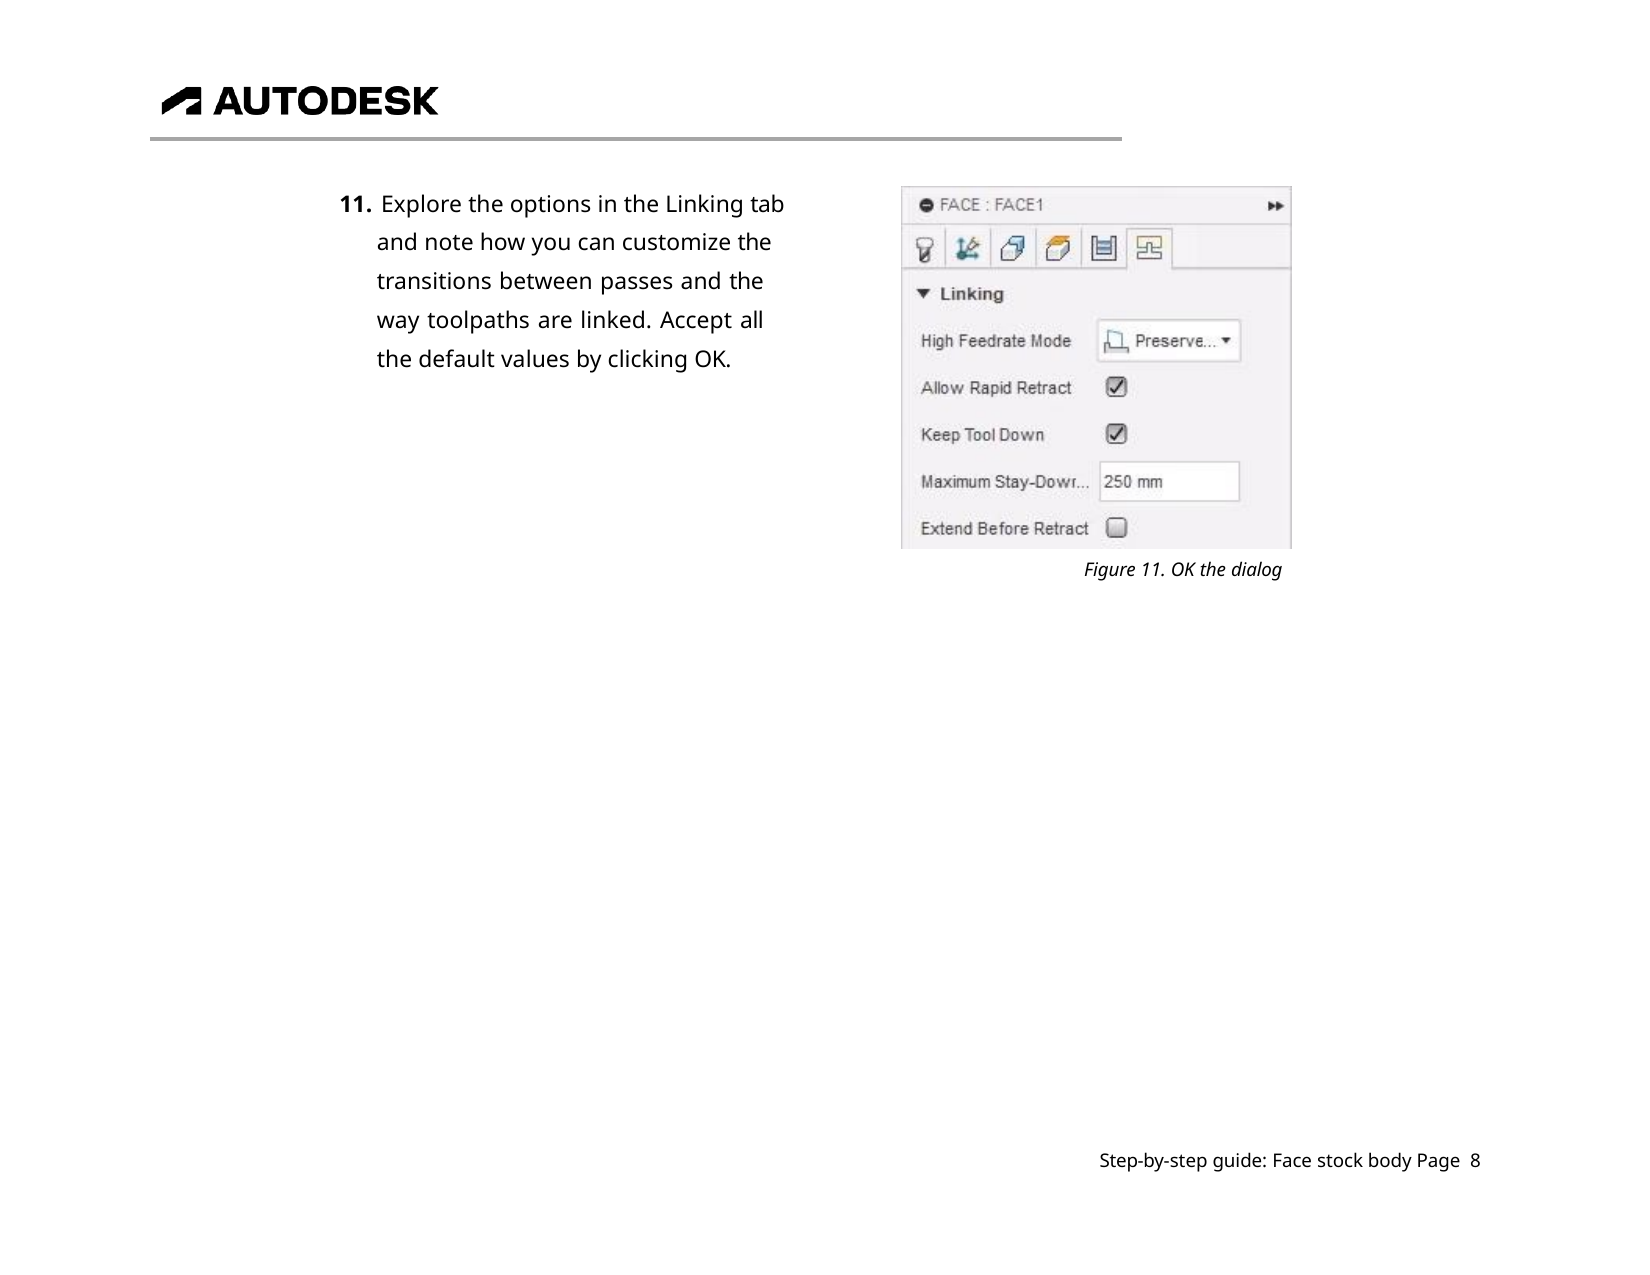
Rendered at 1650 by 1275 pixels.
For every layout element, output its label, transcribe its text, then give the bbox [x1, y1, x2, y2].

slide_number Step-by-step guide: Face stock body Page 10 [1097, 1145, 1509, 1275]
table_header 11. Explore the options in the Linking tab and note how you can customize the transitions between passes and the way toolpaths are linked. Accept all the default values by clicking OK. [334, 187, 842, 595]
picture [900, 186, 1292, 550]
table_header Figure 11. OK the dialog [842, 187, 1297, 595]
picture [161, 86, 439, 115]
